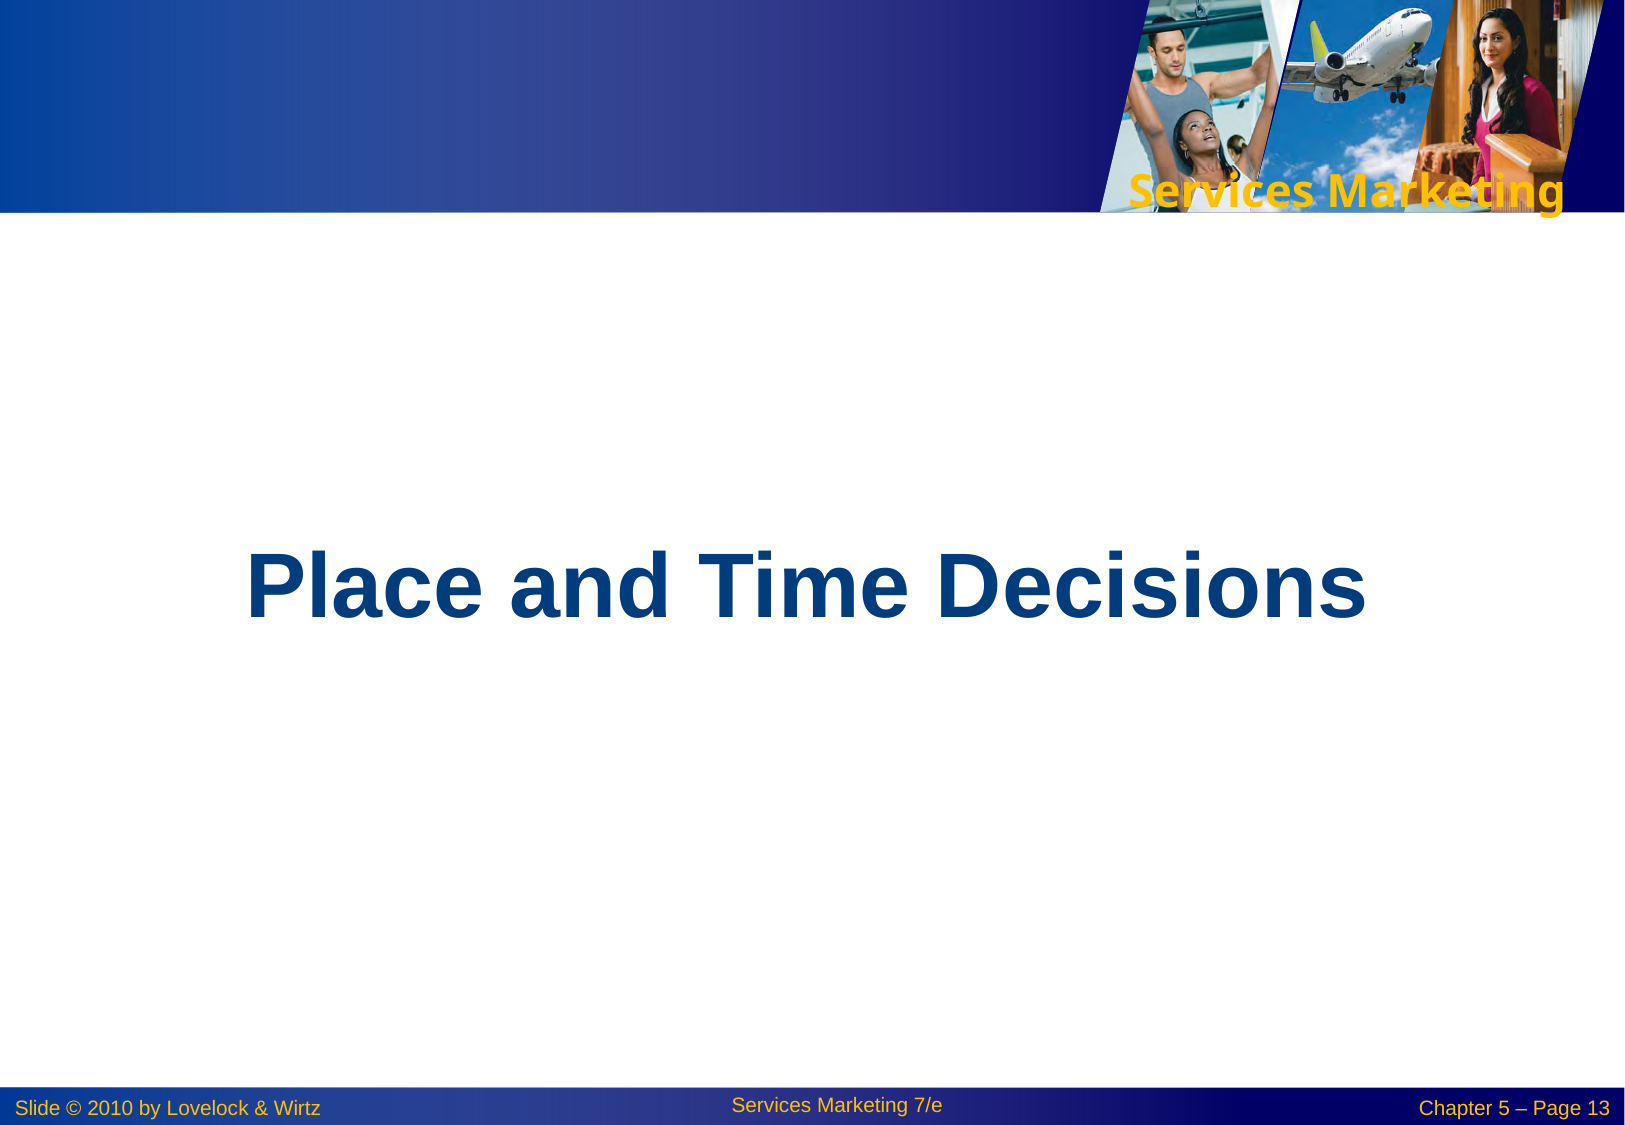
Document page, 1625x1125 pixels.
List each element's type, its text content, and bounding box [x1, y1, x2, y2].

picture [1162, 186, 1172, 192]
picture [1100, 0, 1604, 213]
picture [1546, 187, 1556, 202]
text_box Place and Time Decisions [115, 410, 1500, 740]
